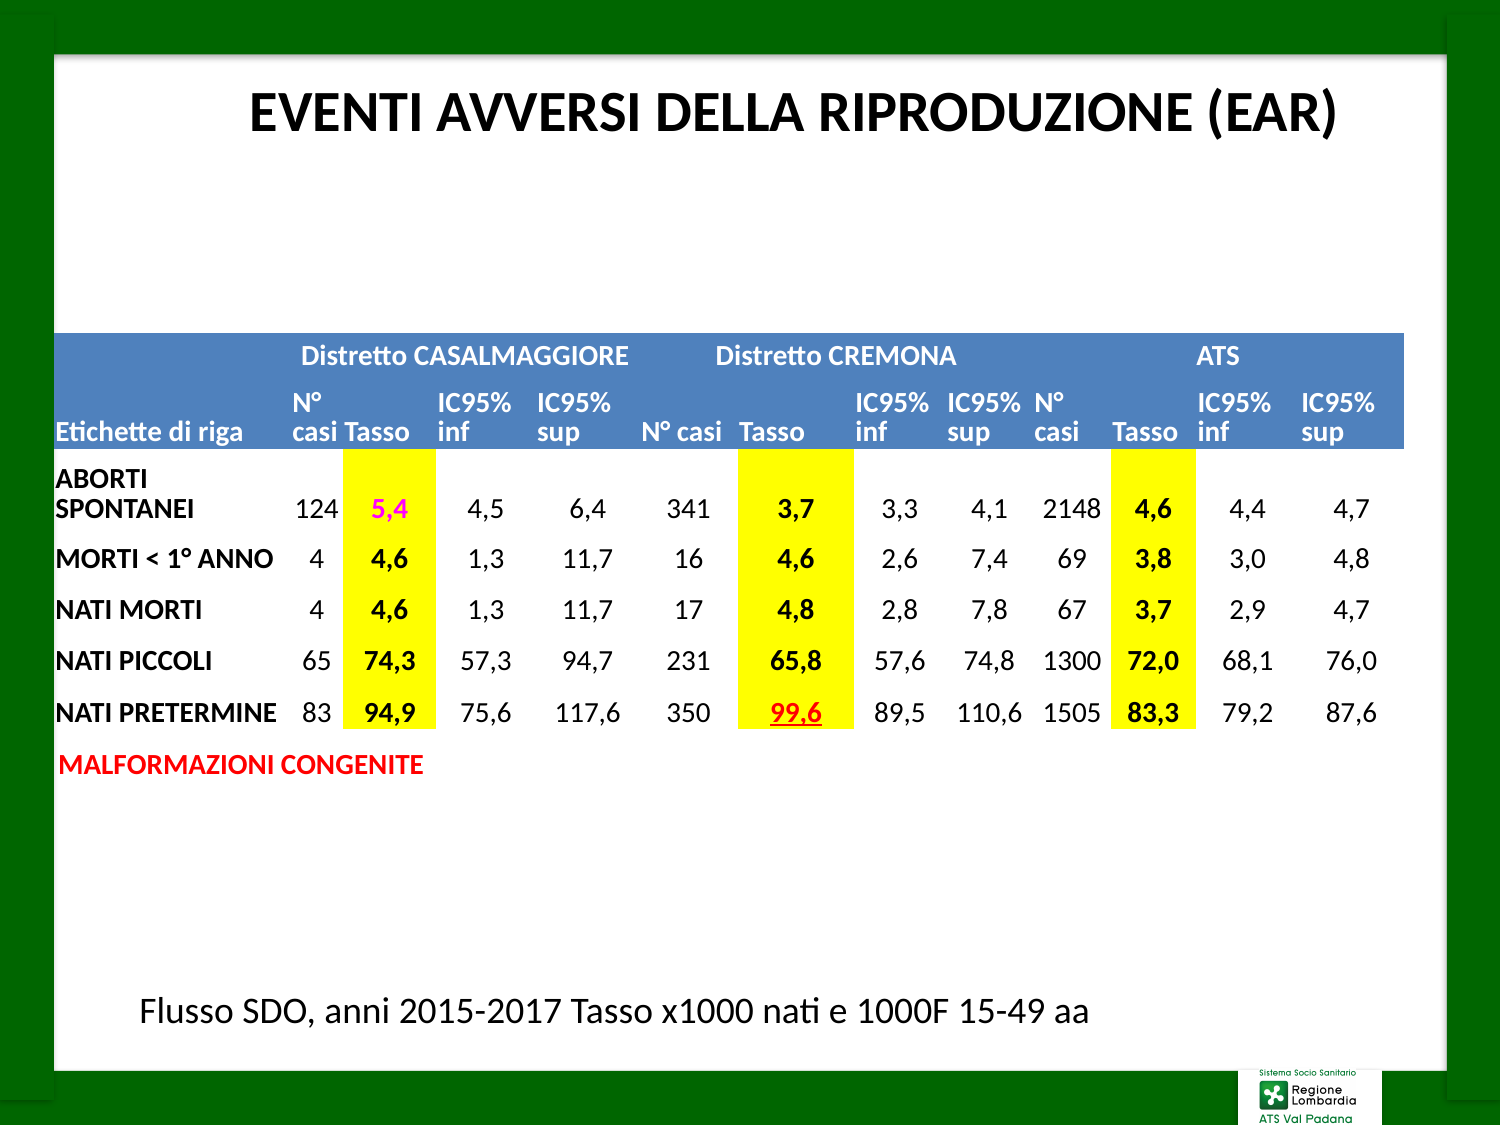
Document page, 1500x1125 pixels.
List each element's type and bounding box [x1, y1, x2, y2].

text_box [0, 0, 1500, 1125]
